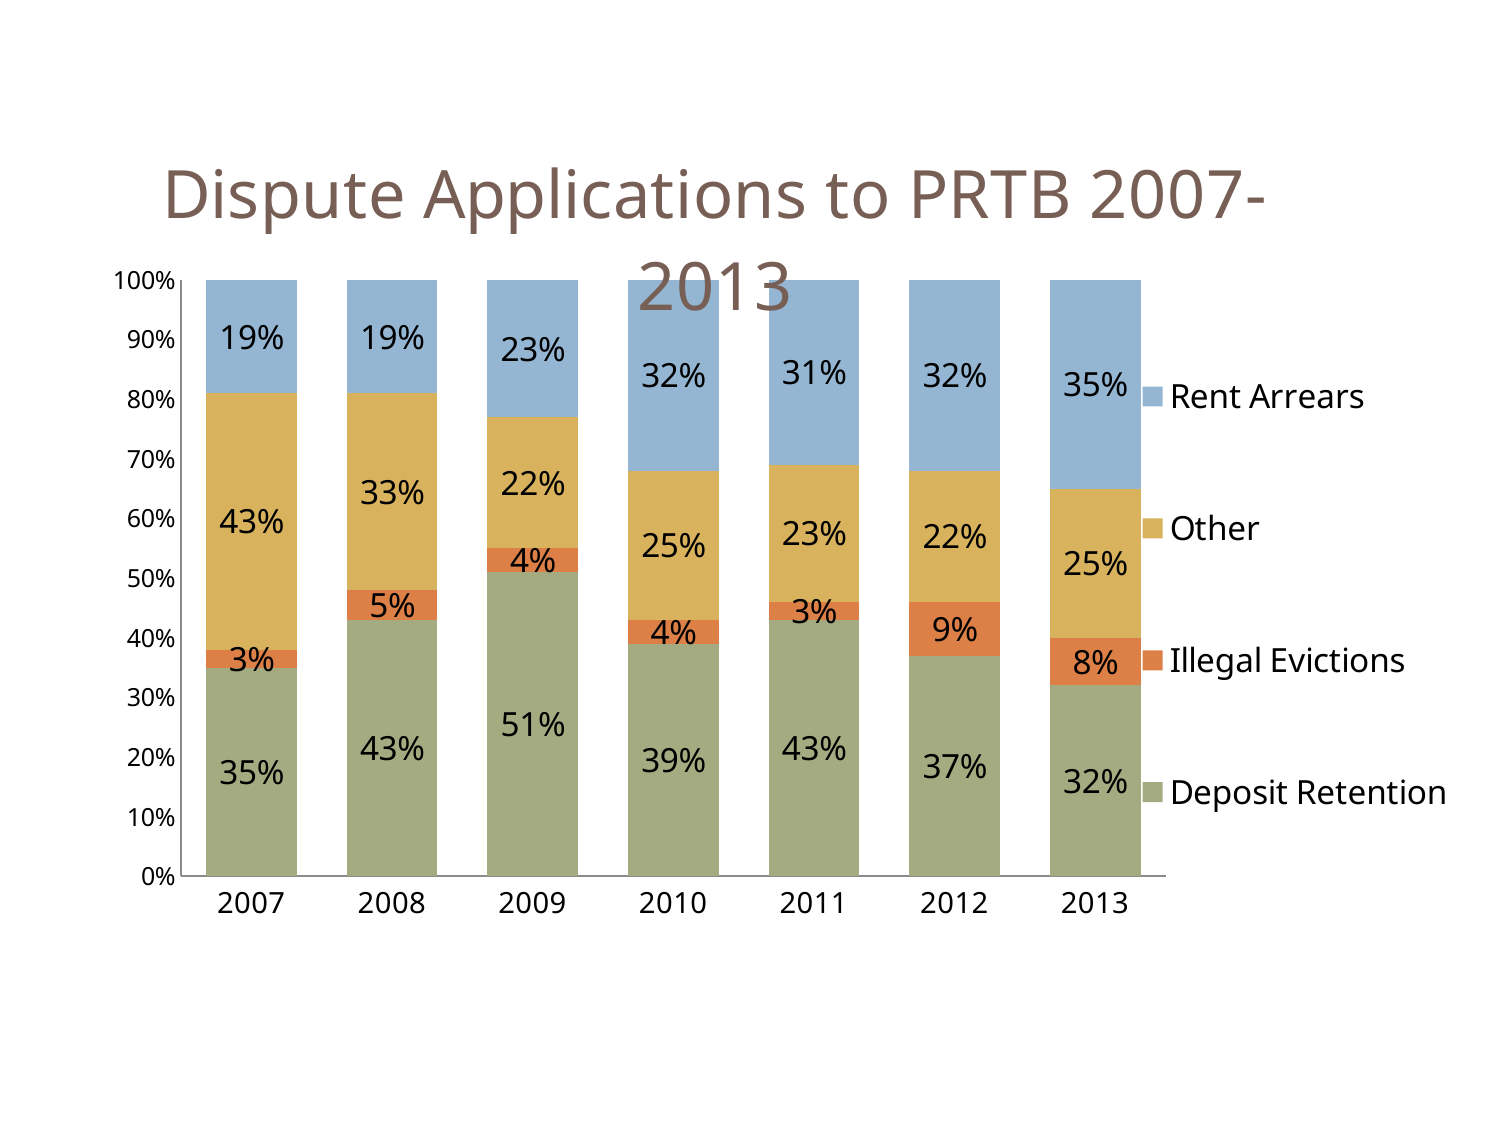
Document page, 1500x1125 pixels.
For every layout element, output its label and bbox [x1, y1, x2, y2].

chart [24, 124, 1500, 976]
